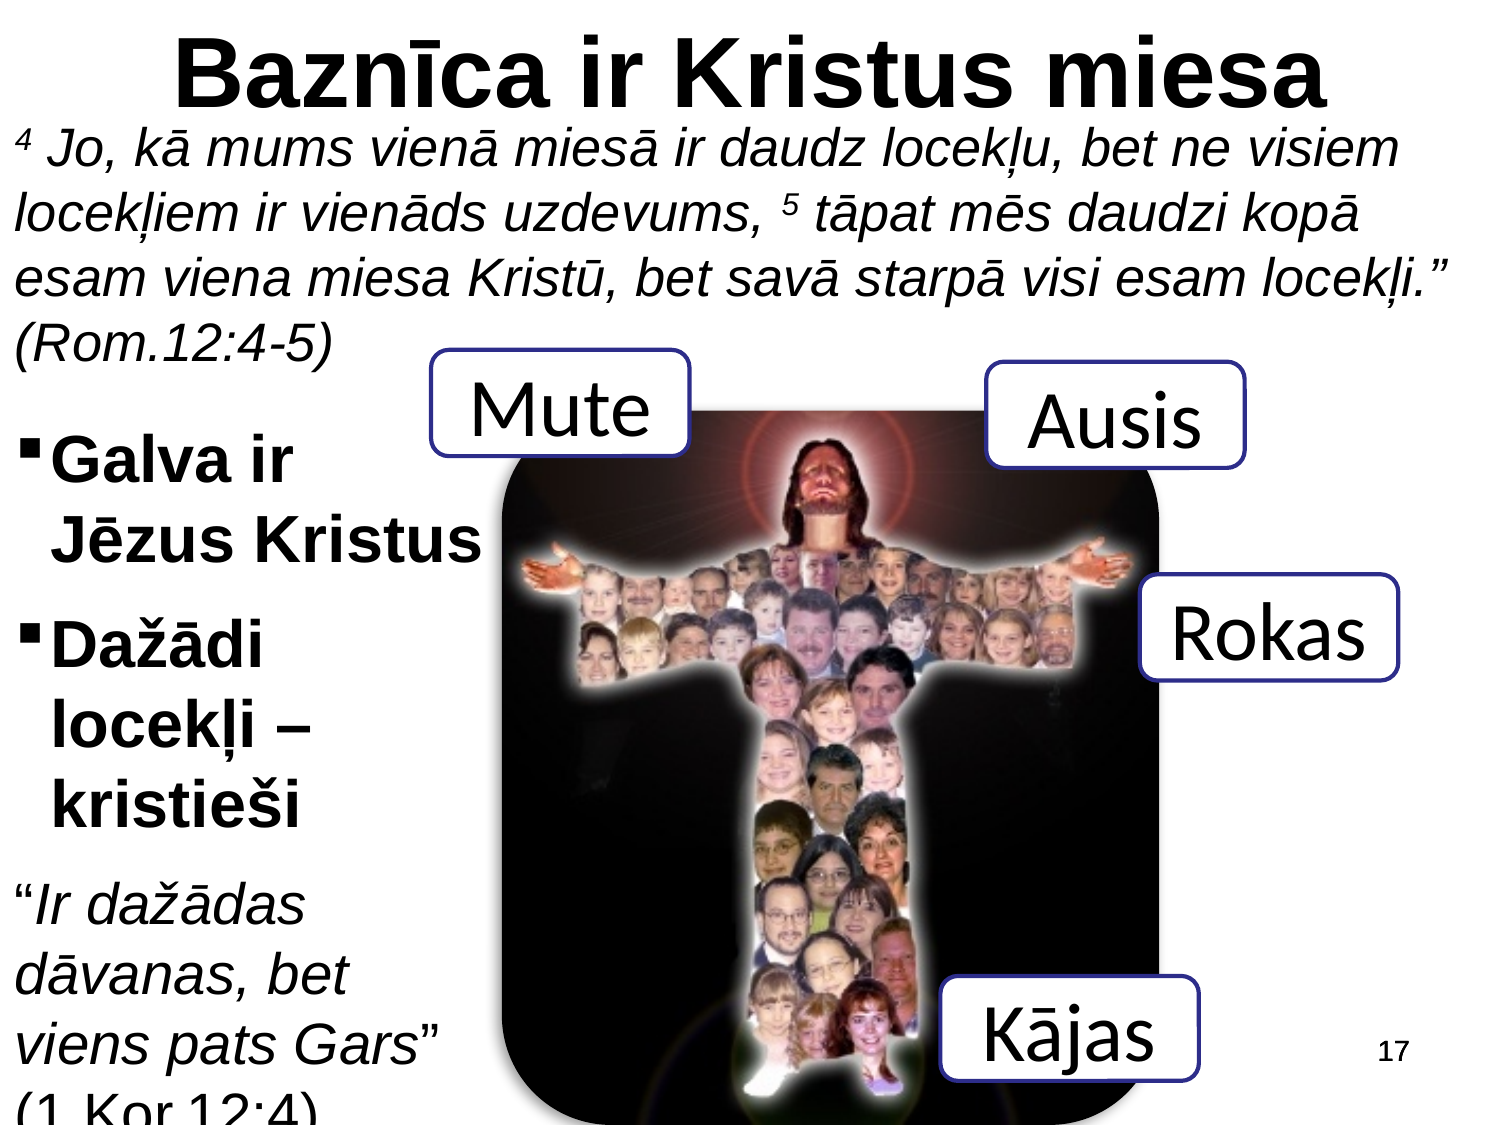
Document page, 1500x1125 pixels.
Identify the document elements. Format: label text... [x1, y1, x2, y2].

text_box 4 Jo, kā mums vienā miesā ir daudz locekļu, bet ne visiem locekļiem ir vienāds uzdevums, 5 tāpat mēs daudzi kopā esam viena miesa Kristū, bet savā starpā visi esam locekļi.” (Rom.12:4-5) [0, 105, 1500, 380]
text_box Kājas [1165, 973, 1201, 1083]
text_box Rokas [1165, 572, 1401, 683]
text_box Ausis [984, 359, 1247, 471]
slide_number 17 [1165, 1024, 1426, 1103]
picture [501, 410, 1160, 1125]
text_box Galva ir Jēzus Kristus Dažādi locekļi – kristieši “Ir dažādas dāvanas, bet viens pats Gars” (1.Kor.12:4) [0, 408, 496, 1125]
text_box Baznīca ir Kristus miesa [0, 0, 1500, 105]
text_box Mute [428, 347, 692, 459]
